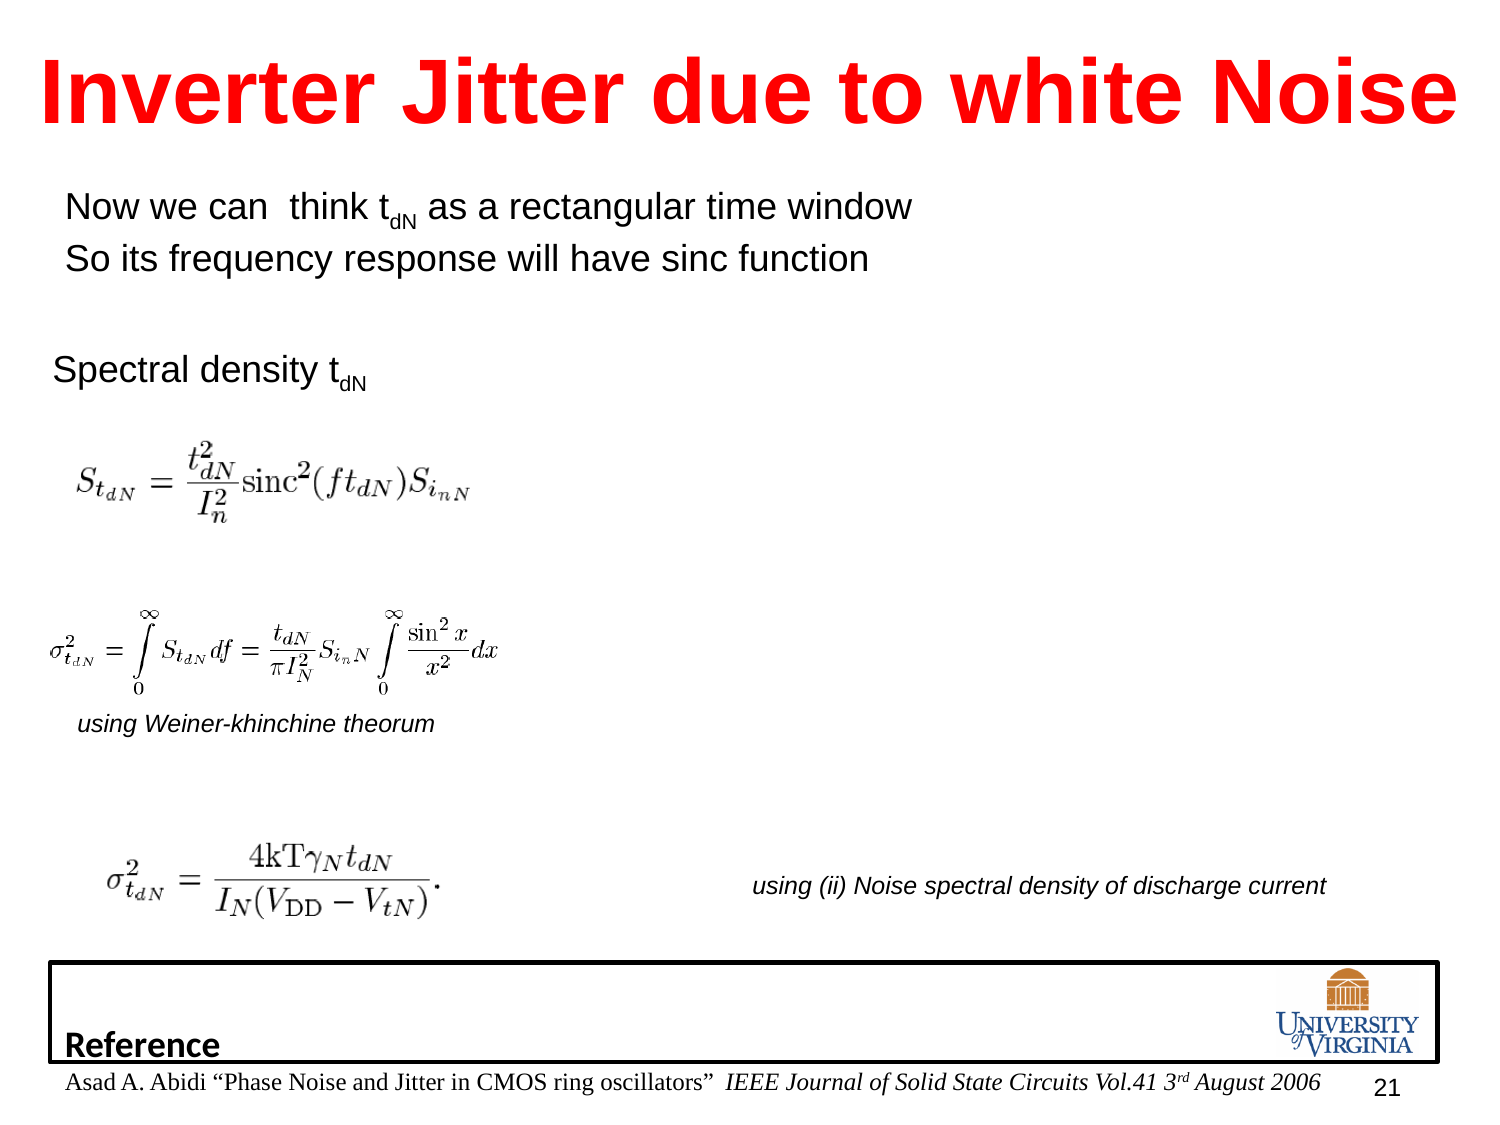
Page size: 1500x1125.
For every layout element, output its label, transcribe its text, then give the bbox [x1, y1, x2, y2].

text_box Inverter Jitter due to white Noise [24, 24, 1500, 150]
picture [62, 412, 488, 539]
picture [1276, 968, 1419, 1013]
picture [24, 587, 513, 716]
text_box Reference Asad A. Abidi “Phase Noise and Jitter in CMOS ring oscillators” IEEE Journal of Solid State Circuits Vol.41 3rd August 2006 [50, 1013, 1450, 1103]
picture [62, 824, 472, 940]
text_box Now we can think tdN as a rectangular time window So its frequency response will have sinc function [50, 174, 1500, 286]
text_box using Weiner-khinchine theorum [62, 699, 763, 779]
text_box using (ii) Noise spectral density of discharge current [737, 862, 1438, 942]
text_box Spectral density tdN [37, 337, 725, 404]
